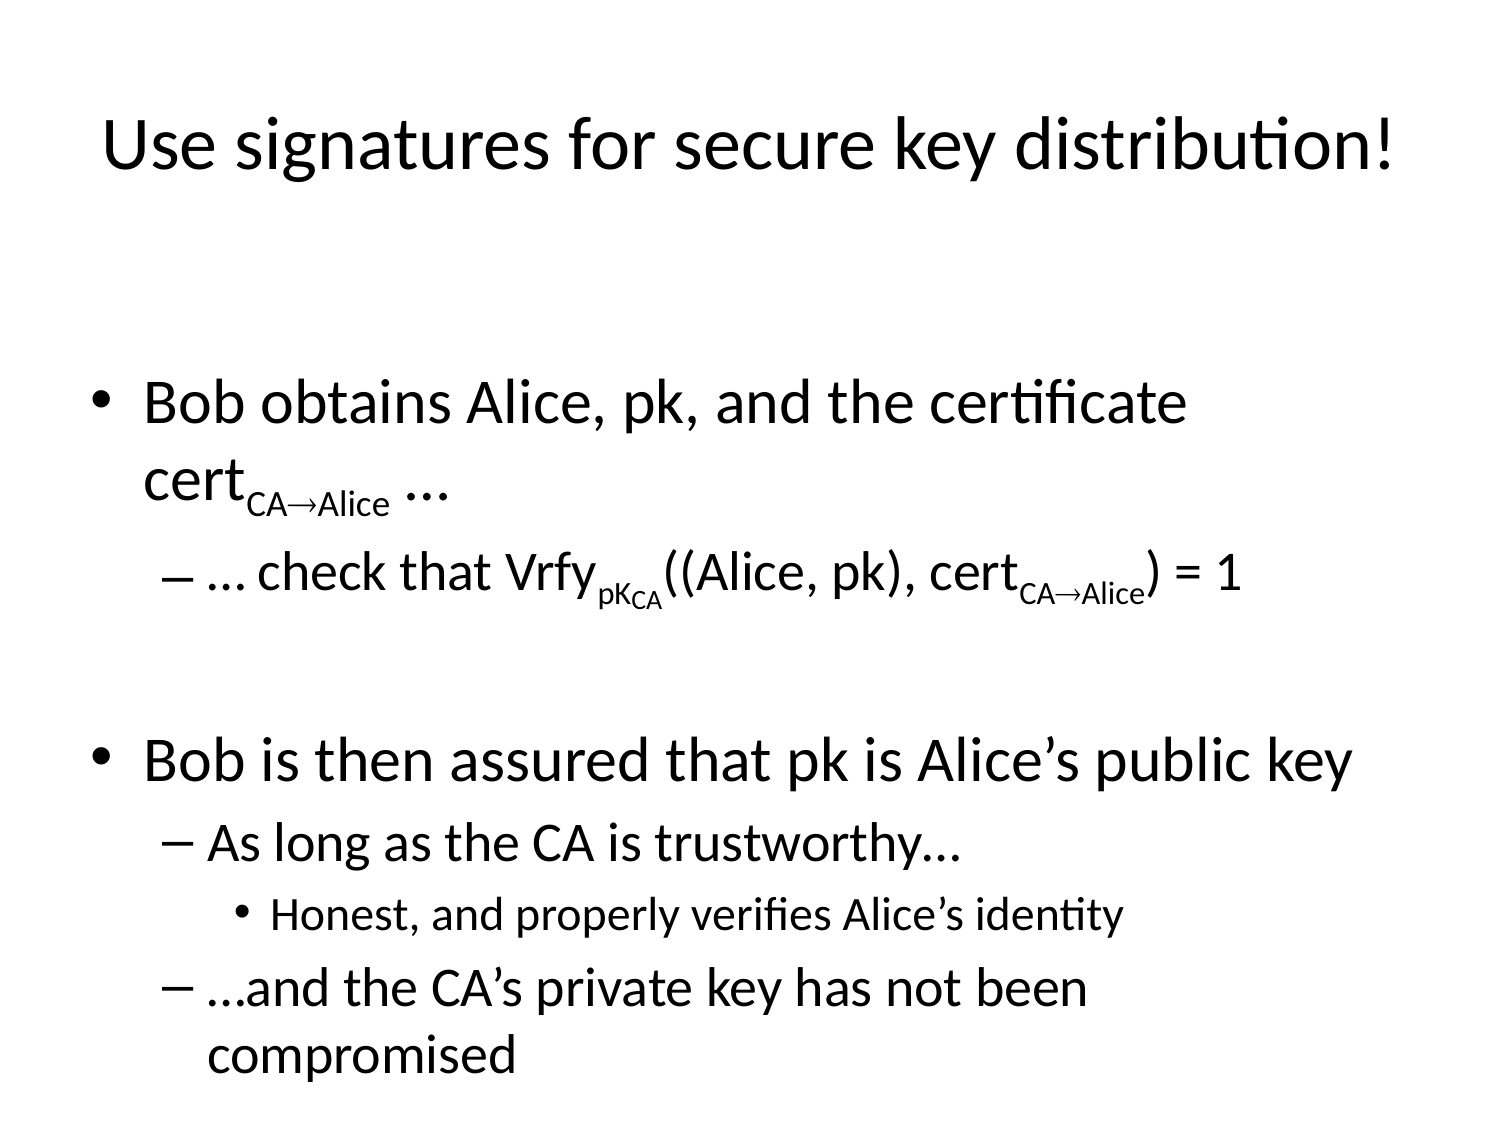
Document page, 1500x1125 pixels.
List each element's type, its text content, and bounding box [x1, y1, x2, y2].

title Use signatures for secure key distribution! [75, 45, 1425, 233]
list Bob obtains Alice, pk, and the certificate certCAAlice … … check that VrfypKCA((Alice, pk), certCAAlice) = 1 Bob is then assured that pk is Alice’s public key As long as the CA is trustworthy… Honest, and properly verifies Alice’s identity …and the CA’s private key has not been compromised [75, 262, 1425, 1100]
